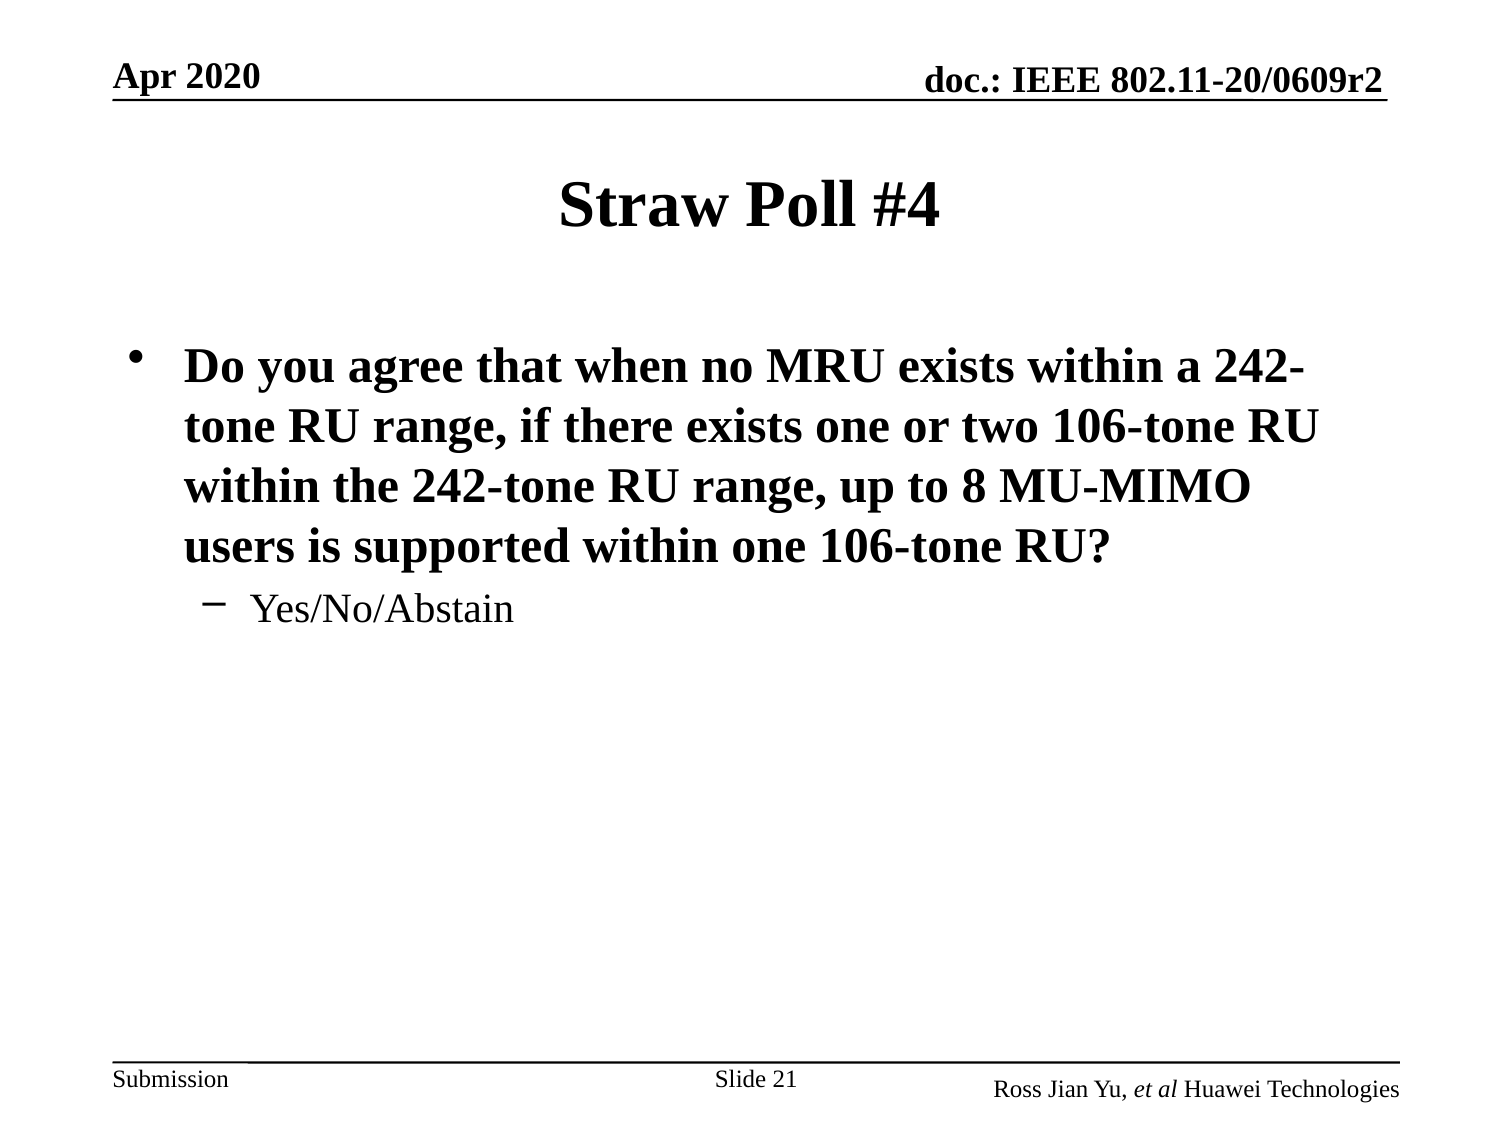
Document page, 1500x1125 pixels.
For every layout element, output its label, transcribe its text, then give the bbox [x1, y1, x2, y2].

list Do you agree that when no MRU exists within a 242-tone RU range, if there exists one or two 106-tone RU within the 242-tone RU range, up to 8 MU-MIMO users is supported within one 106-tone RU? Yes/No/Abstain [112, 324, 1388, 1001]
slide_number Slide 21 [712, 1061, 800, 1093]
title Straw Poll #4 [112, 112, 1388, 288]
